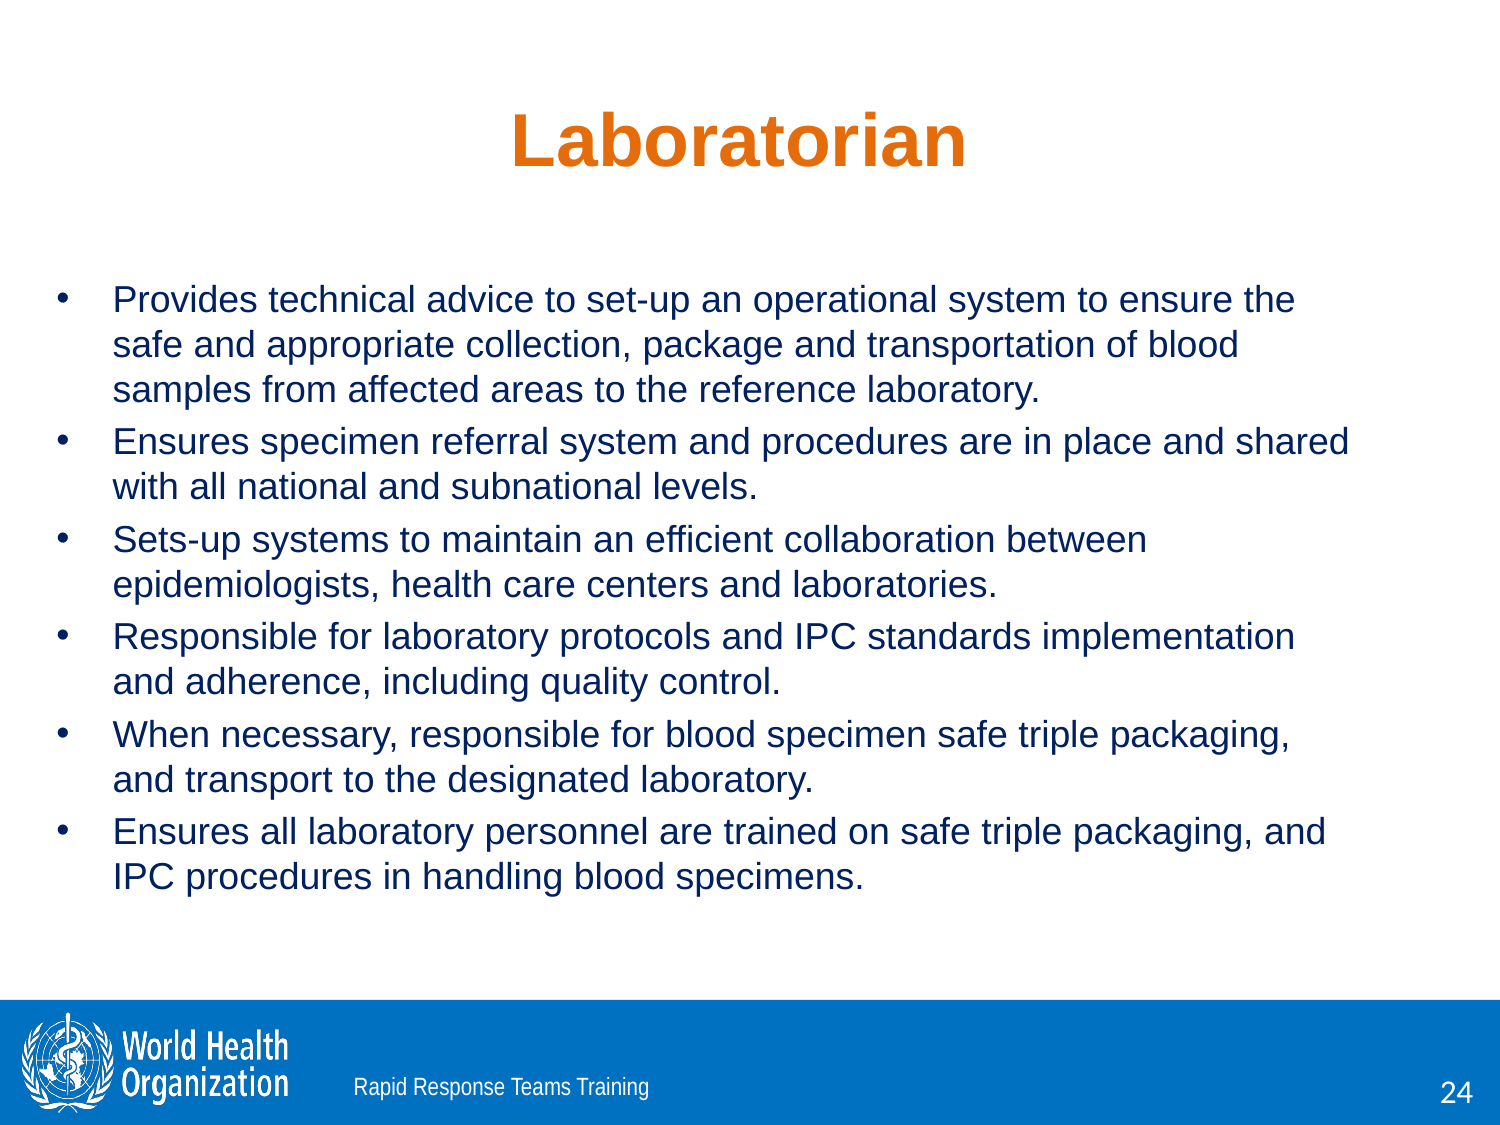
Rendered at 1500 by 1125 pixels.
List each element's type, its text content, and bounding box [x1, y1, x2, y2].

list Provides technical advice to set-up an operational system to ensure the safe and appropriate collection, package and transportation of blood samples from affected areas to the reference laboratory. Ensures specimen referral system and procedures are in place and shared with all national and subnational levels. Sets-up systems to maintain an efficient collaboration between epidemiologists, health care centers and laboratories. Responsible for laboratory protocols and IPC standards implementation and adherence, including quality control. When necessary, responsible for blood specimen safe triple packaging, and transport to the designated laboratory. Ensures all laboratory personnel are trained on safe triple packaging, and IPC procedures in handling blood specimens. [41, 267, 1376, 1059]
picture [21, 1012, 288, 1113]
text_box Laboratorian [64, 42, 1415, 231]
